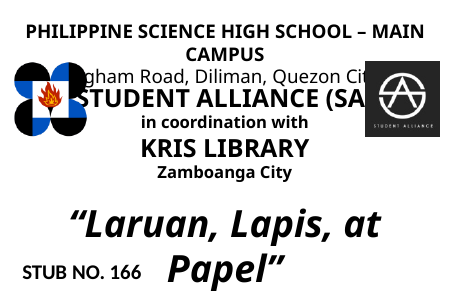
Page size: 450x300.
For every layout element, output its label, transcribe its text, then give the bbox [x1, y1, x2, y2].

picture [12, 60, 88, 137]
text_box “Laruan, Lapis, at Papel” [0, 192, 450, 298]
text_box STUB NO. 166 [7, 251, 213, 292]
text_box PHILIPPINE SCIENCE HIGH SCHOOL – MAIN CAMPUS Agham Road, Diliman, Quezon City [0, 12, 450, 74]
picture [364, 60, 441, 137]
text_box STUDENT ALLIANCE (SA) in coordination with KRIS LIBRARY Zamboanga City [0, 74, 450, 190]
